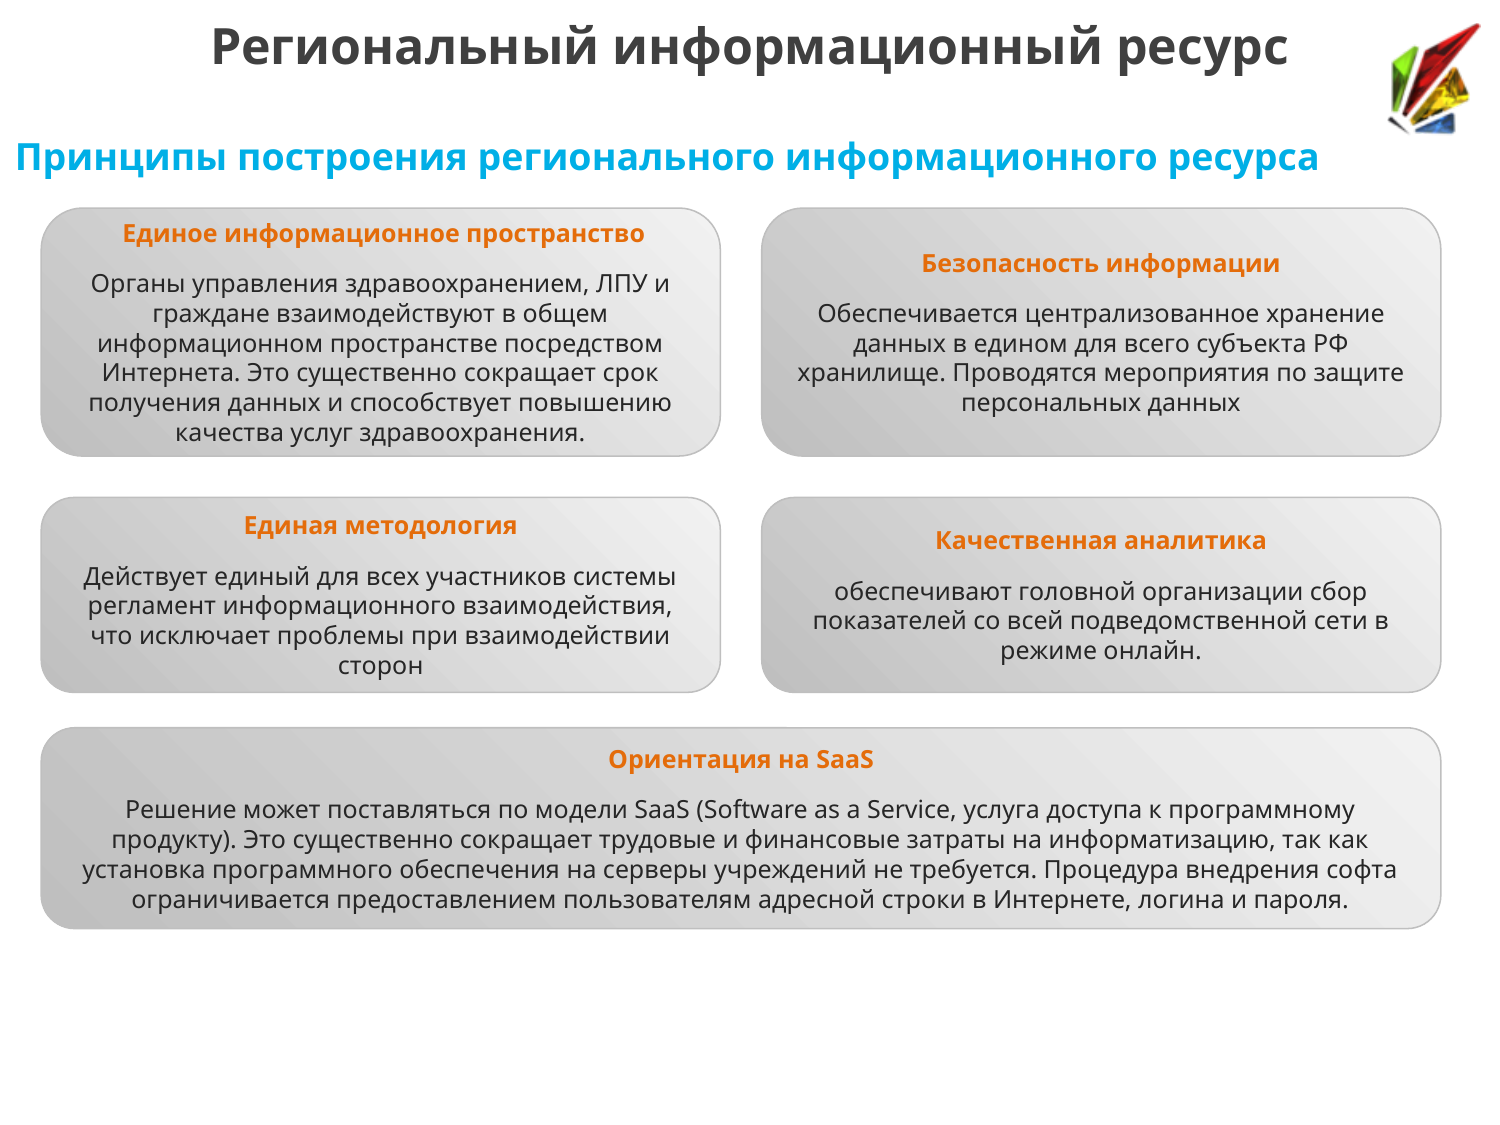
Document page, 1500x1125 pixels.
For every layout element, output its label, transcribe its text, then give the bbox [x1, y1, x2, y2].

picture [1387, 23, 1481, 137]
text_box Единое информационное пространство Органы управления здравоохранением, ЛПУ и граждане взаимодействуют в общем информационном пространстве посредством Интернета. Это существенно сокращает срок получения данных и способствует повышению качества услуг здравоохранения. [39, 205, 723, 459]
text_box Ориентация на SaaS Решение может поставляться по модели SaaS (Software as a Service, услуга доступа к программному продукту). Это существенно сокращает трудовые и финансовые затраты на информатизацию, так как установка программного обеспечения на серверы учреждений не требуется. Процедура внедрения софта ограничивается предоставлением пользователям адресной строки в Интернете, логина и пароля. [39, 725, 1443, 931]
text_box Безопасность информации Обеспечивается централизованное хранение данных в едином для всего субъекта РФ хранилище. Проводятся мероприятия по защите персональных данных [759, 205, 1443, 459]
text_box Региональный информационный ресурс [0, 7, 1500, 82]
text_box Принципы построения регионального информационного ресурса [0, 125, 1336, 186]
text_box Единая методология Действует единый для всех участников системы регламент информационного взаимодействия, что исключает проблемы при взаимодействии сторон [39, 495, 723, 695]
text_box Качественная аналитика обеспечивают головной организации сбор показателей со всей подведомственной сети в режиме онлайн. [759, 495, 1443, 695]
